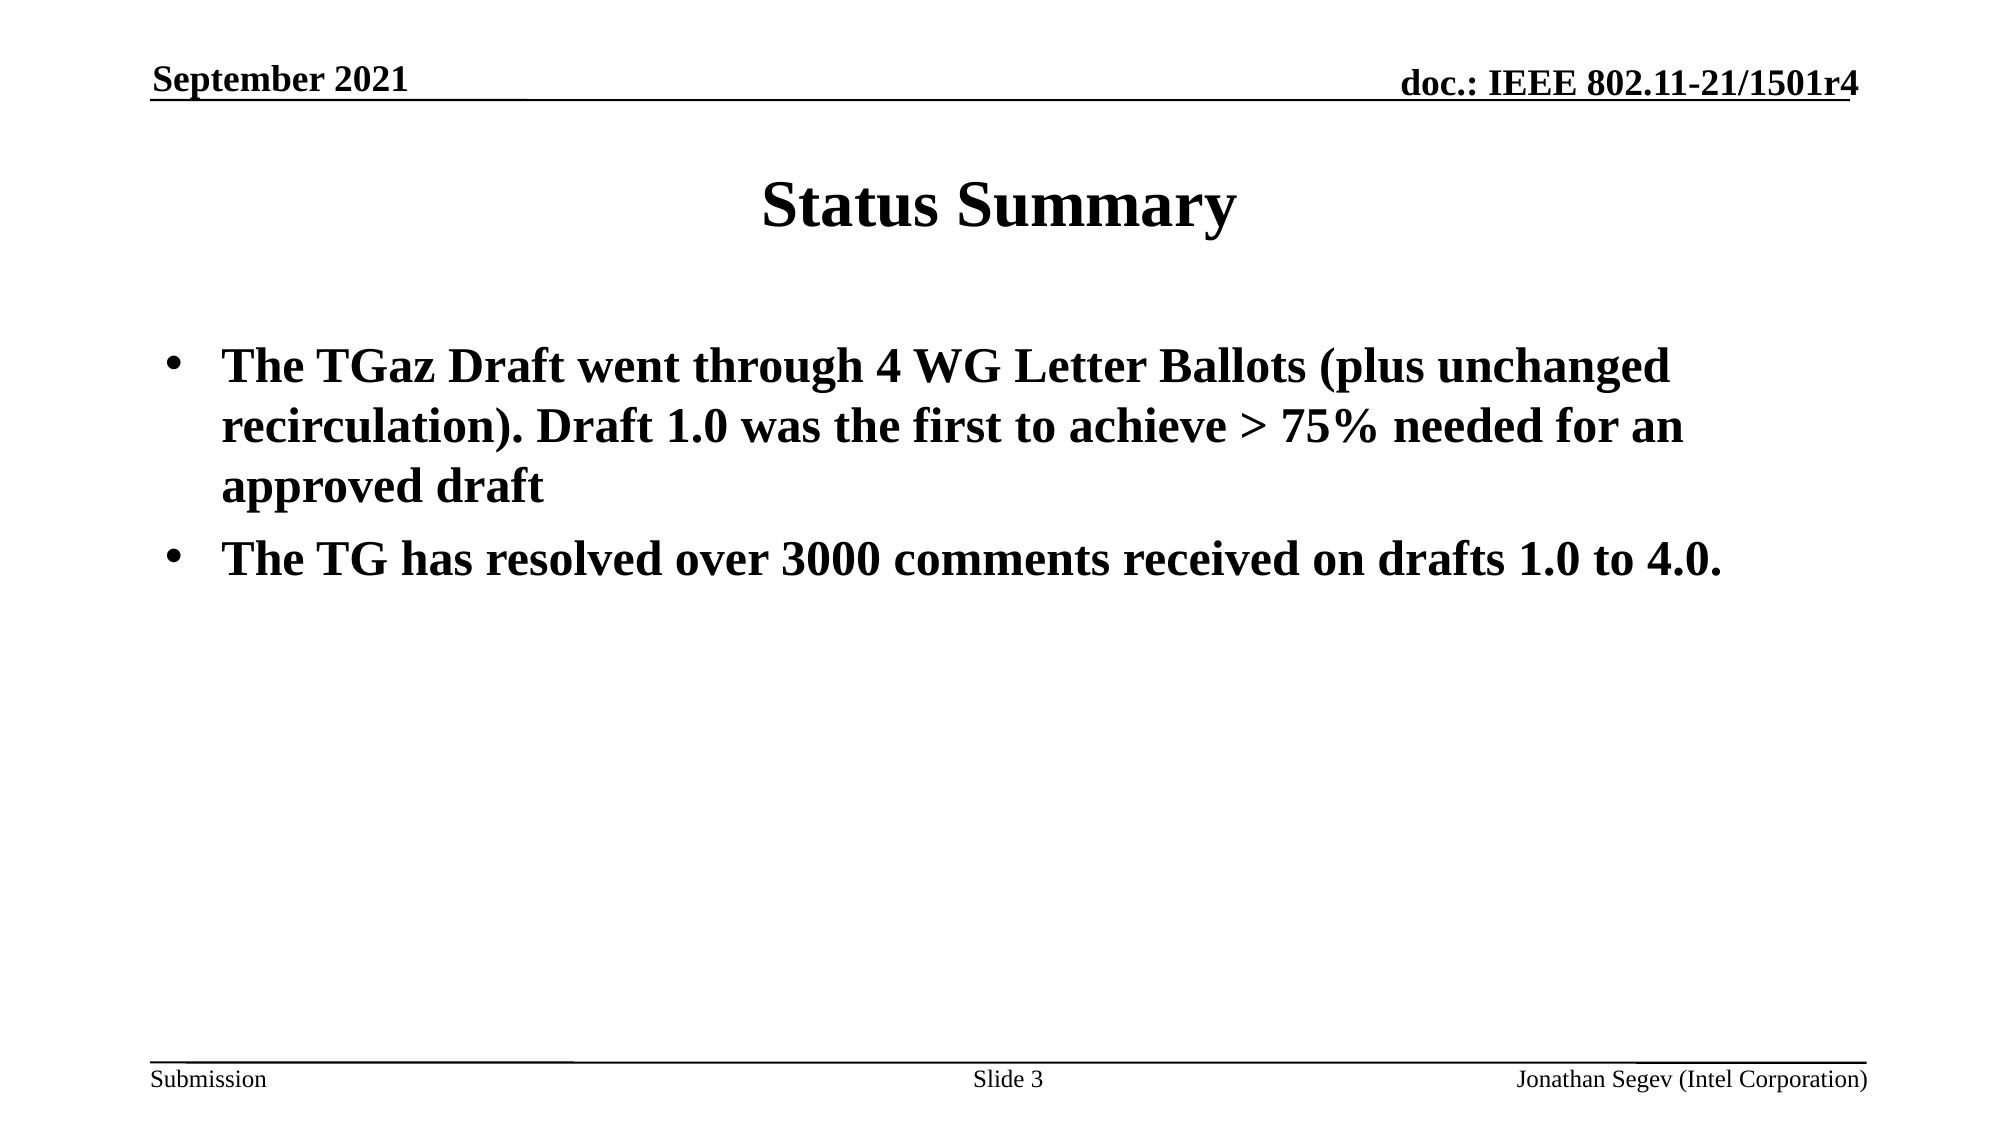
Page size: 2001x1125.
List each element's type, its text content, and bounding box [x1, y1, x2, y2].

title Status Summary [149, 112, 1850, 288]
slide_number Slide 3 [950, 1061, 1067, 1123]
list The TGaz Draft went through 4 WG Letter Ballots (plus unchanged recirculation). Draft 1.0 was the first to achieve > 75% needed for an approved draft The TG has resolved over 3000 comments received on drafts 1.0 to 4.0. [149, 324, 1850, 1000]
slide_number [152, 54, 563, 100]
footer Jonathan Segev (Intel Corporation) [1171, 1061, 1869, 1093]
